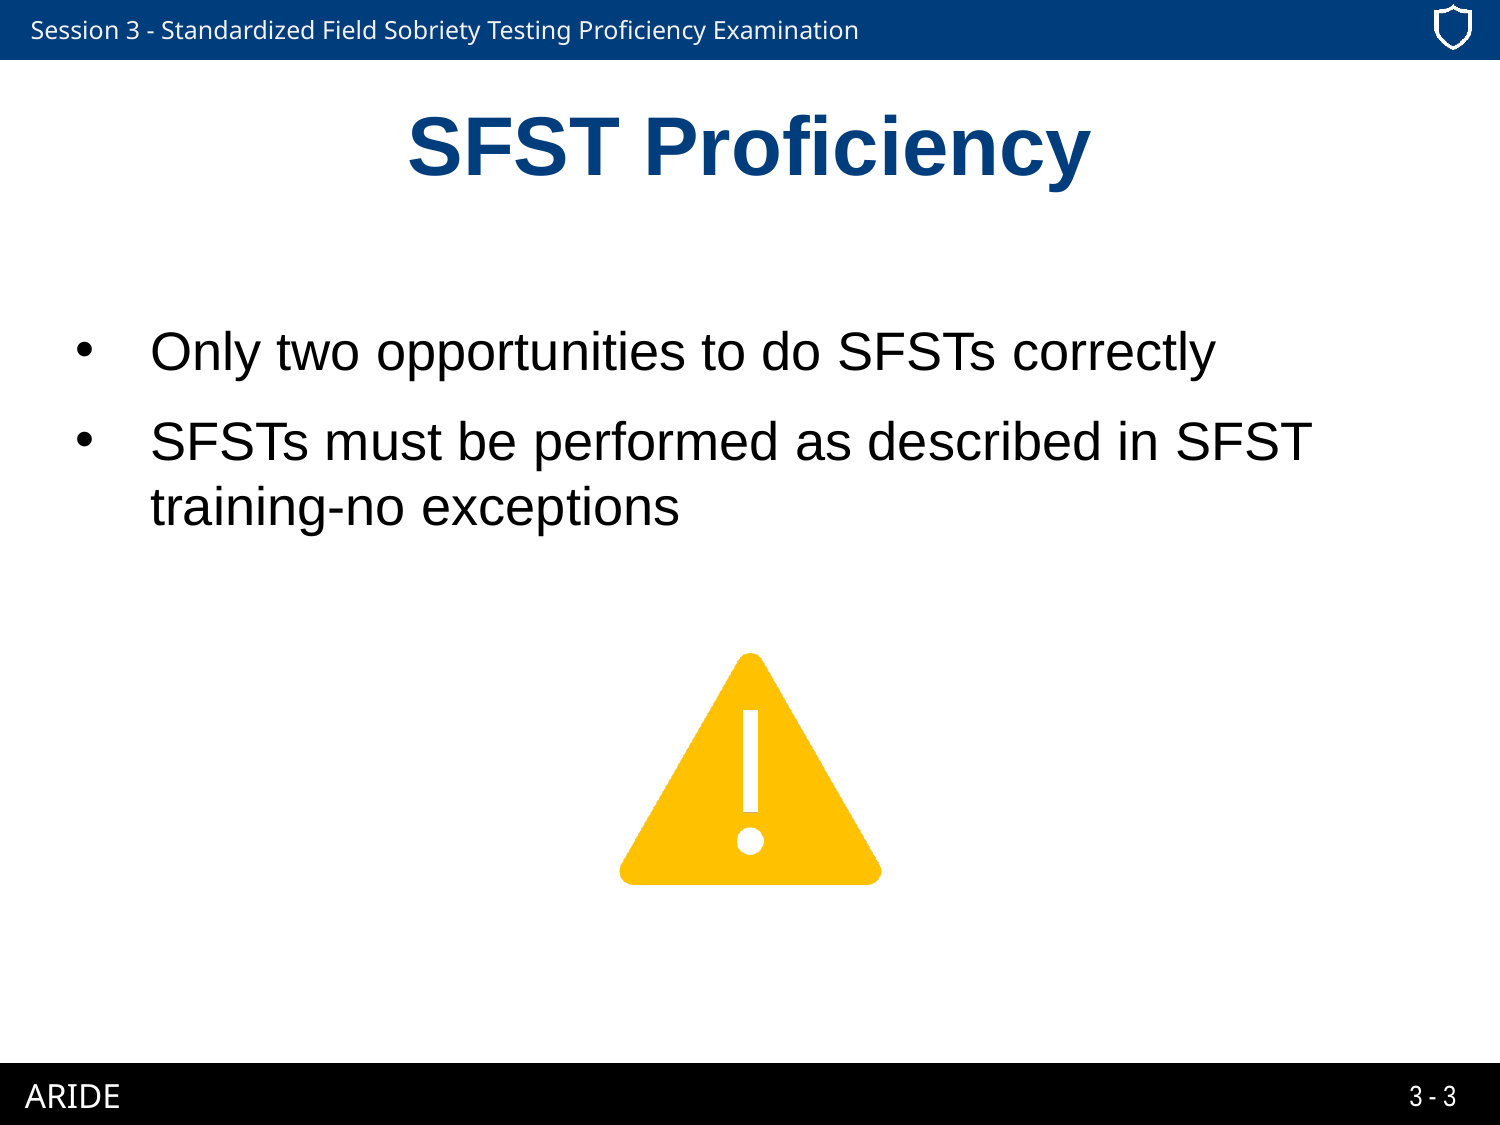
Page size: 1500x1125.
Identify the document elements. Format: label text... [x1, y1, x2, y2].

picture [605, 624, 894, 913]
slide_number 3-3 [1121, 1065, 1472, 1125]
picture [1434, 4, 1472, 50]
title SFST Proficiency [75, 90, 1425, 195]
list Only two opportunities to do SFSTs correctly SFSTs must be performed as described in SFST training-no exceptions [75, 316, 1425, 809]
